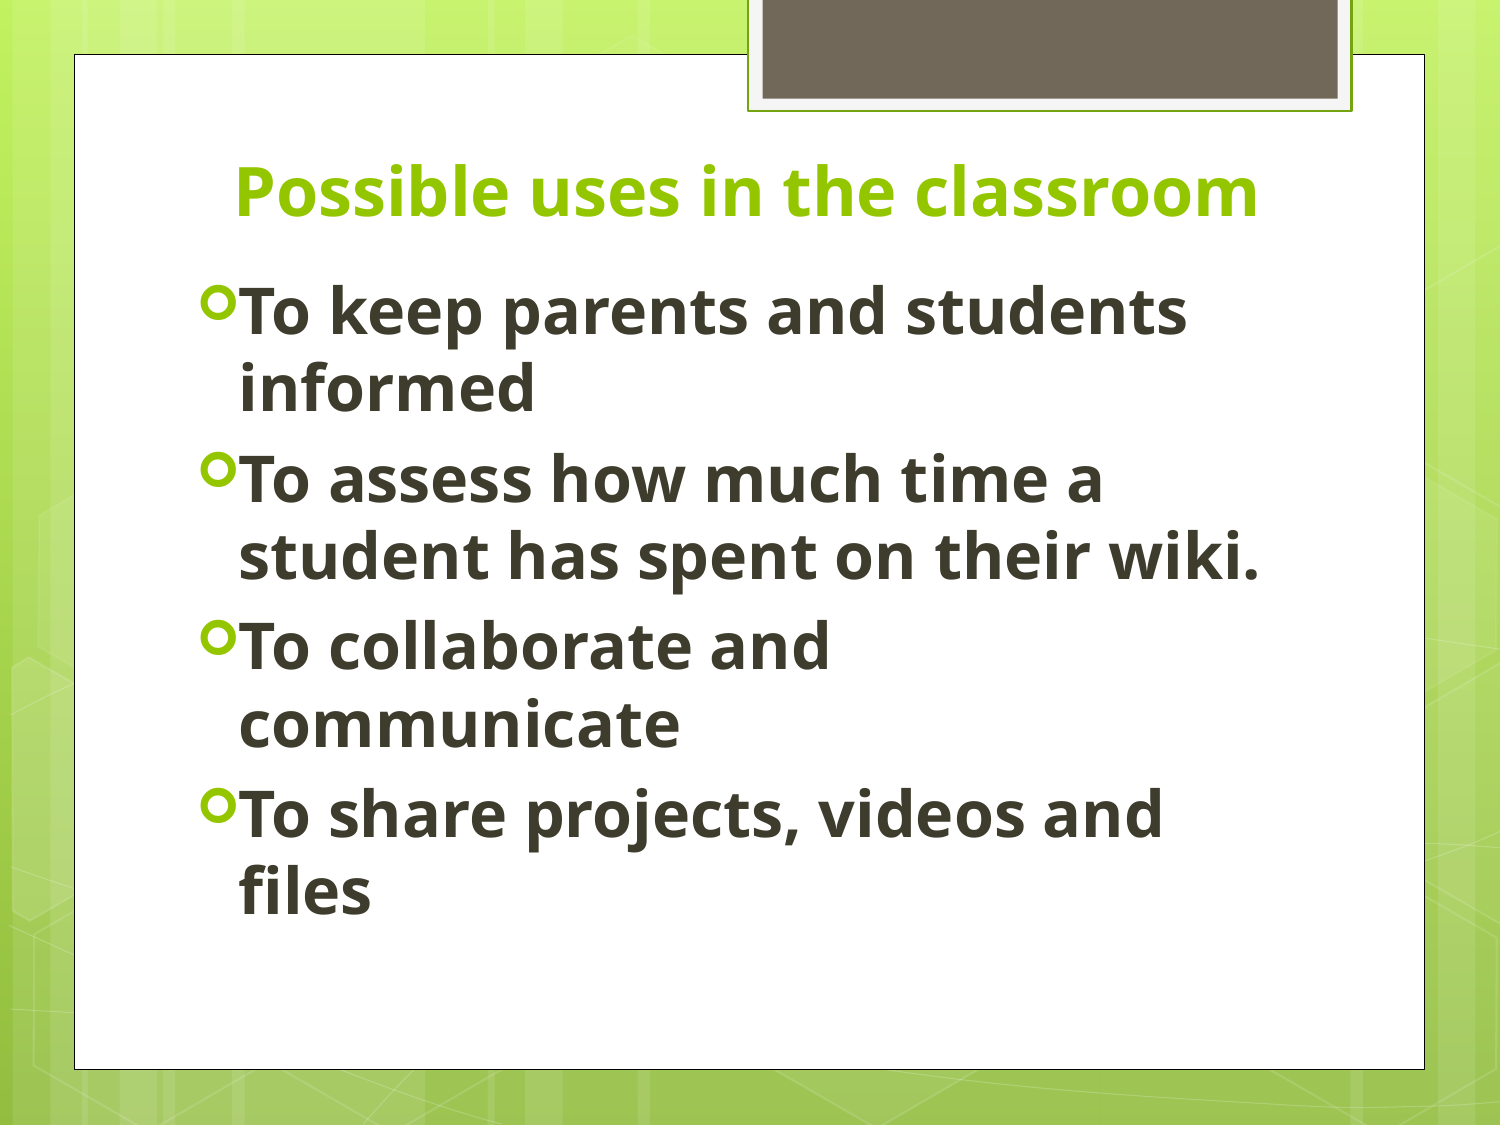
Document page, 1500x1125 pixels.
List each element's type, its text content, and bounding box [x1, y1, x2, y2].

title Possible uses in the classroom [171, 87, 1324, 238]
list To keep parents and students informed To assess how much time a student has spent on their wiki. To collaborate and communicate To share projects, videos and files [171, 262, 1283, 957]
